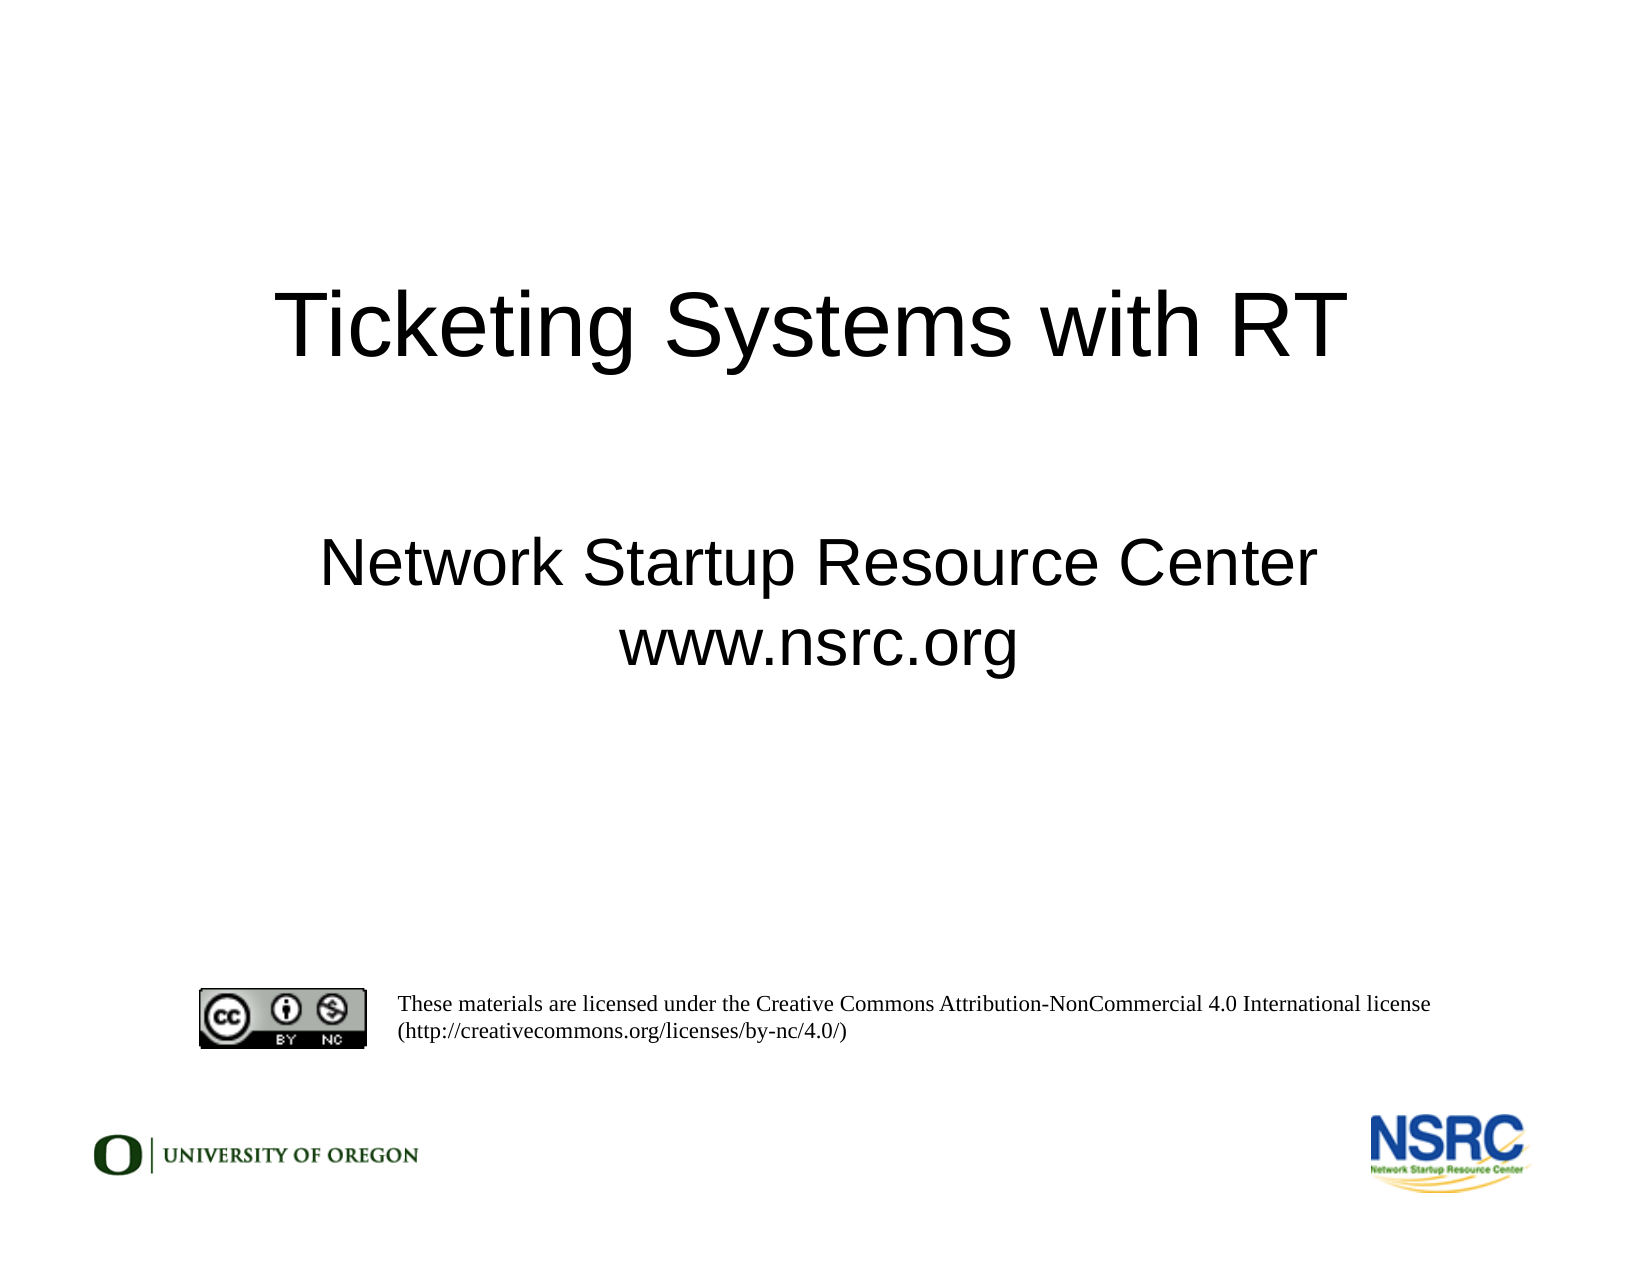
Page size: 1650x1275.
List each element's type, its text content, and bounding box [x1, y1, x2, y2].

text_box These materials are licensed under the Creative Commons Attribution-NonCommercial 4.0 International license (http://creativecommons.org/licenses/by-nc/4.0/) [382, 981, 1477, 1053]
picture [199, 988, 367, 1050]
text_box Network Startup Resource Center www.nsrc.org [65, 511, 1574, 692]
picture [92, 1133, 420, 1177]
text_box Ticketing Systems with RT [58, 206, 1566, 432]
picture [1371, 1114, 1532, 1193]
